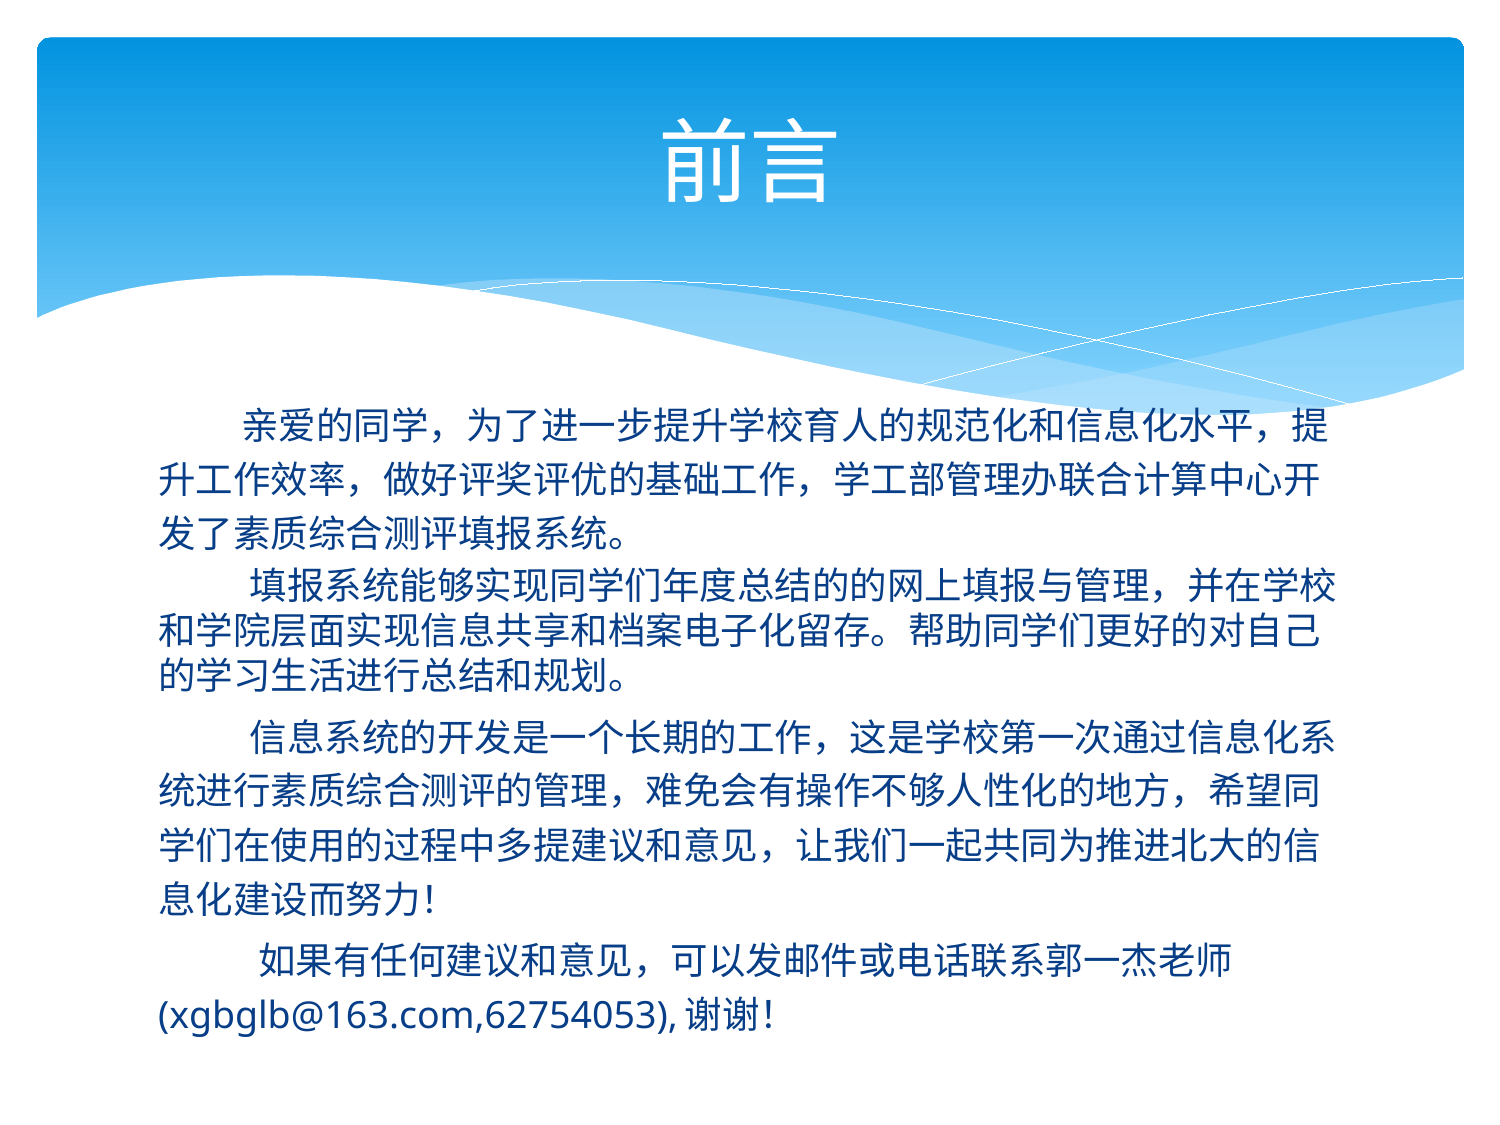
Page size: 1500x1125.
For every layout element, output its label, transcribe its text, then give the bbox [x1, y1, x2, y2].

title 前言 [75, 55, 1425, 261]
list 亲爱的同学，为了进一步提升学校育人的规范化和信息化水平，提升工作效率，做好评奖评优的基础工作，学工部管理办联合计算中心开发了素质综合测评填报系统。 填报系统能够实现同学们年度总结的的网上填报与管理，并在学校和学院层面实现信息共享和档案电子化留存。帮助同学们更好的对自己的学习生活进行总结和规划。 信息系统的开发是一个长期的工作，这是学校第一次通过信息化系统进行素质综合测评的管理，难免会有操作不够人性化的地方，希望同学们在使用的过程中多提建议和意见，让我们一起共同为推进北大的信息化建设而努力！ 如果有任何建议和意见，可以发邮件或电话联系郭一杰老师(xgbglb@163.com,62754053),谢谢！ [143, 385, 1359, 1047]
